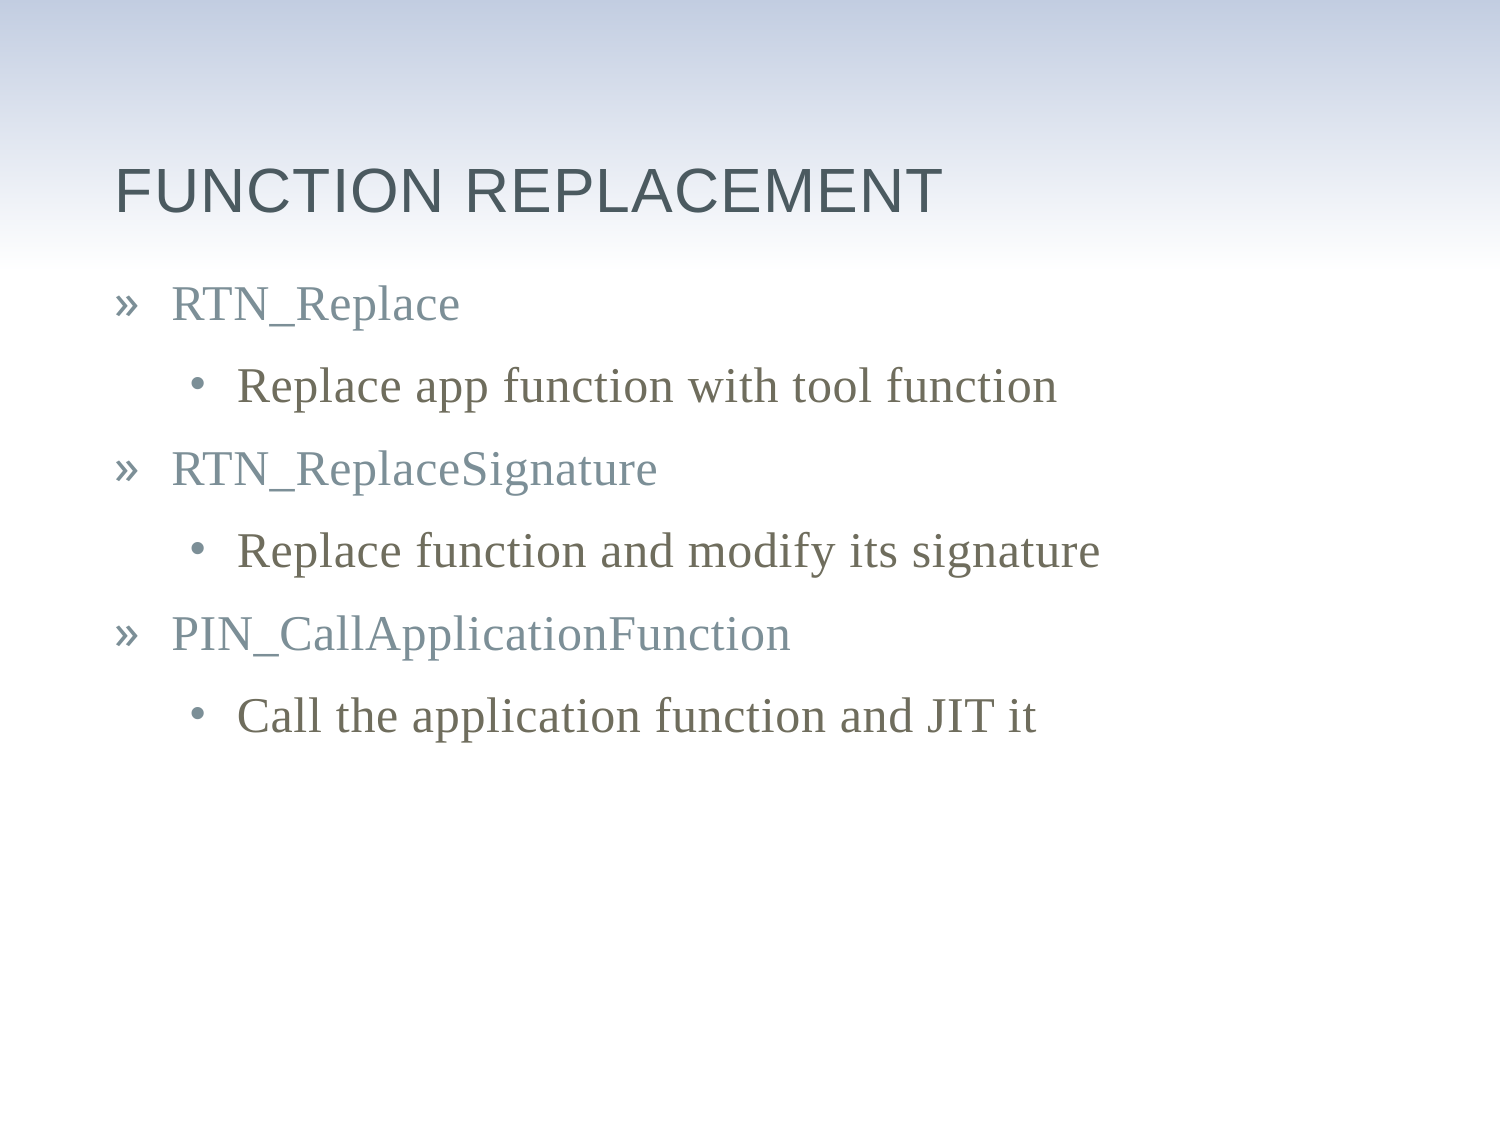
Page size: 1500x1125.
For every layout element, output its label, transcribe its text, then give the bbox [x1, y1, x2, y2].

list RTN_Replace Replace app function with tool function RTN_ReplaceSignature Replace function and modify its signature PIN_CallApplicationFunction Call the application function and JIT it [99, 262, 1400, 938]
title Function replacement [99, 45, 1400, 233]
